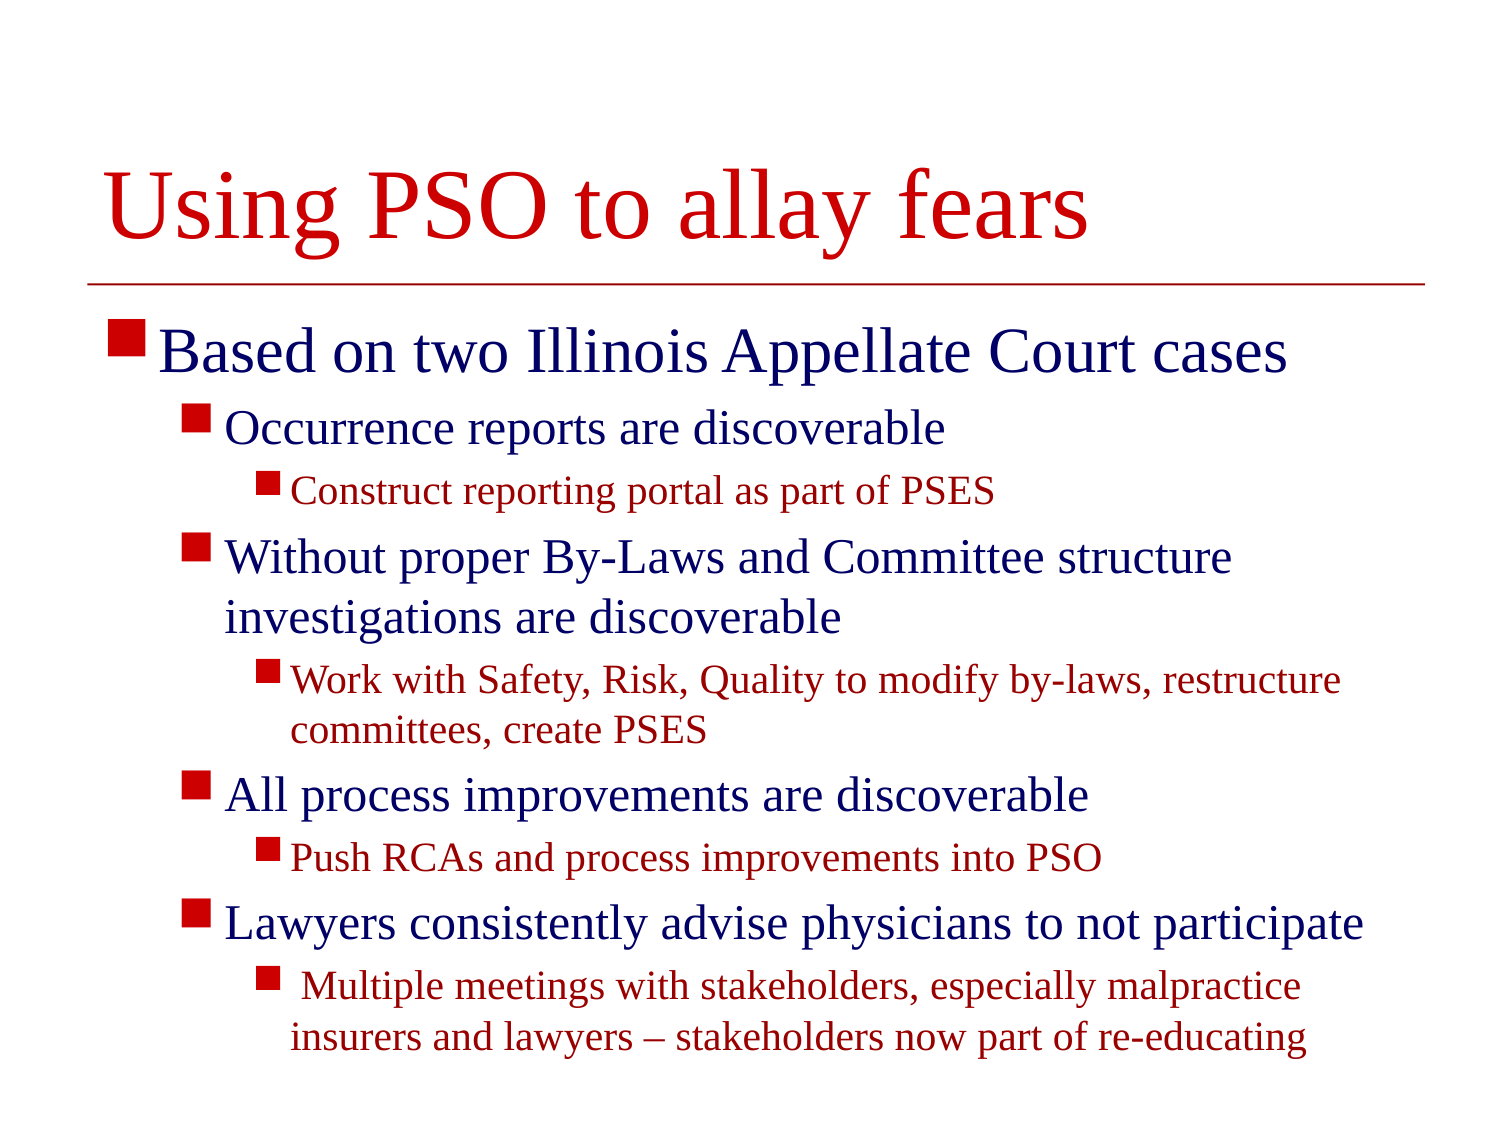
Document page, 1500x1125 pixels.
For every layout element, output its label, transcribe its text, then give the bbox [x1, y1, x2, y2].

title Using PSO to allay fears [87, 77, 1425, 266]
list Based on two Illinois Appellate Court cases Occurrence reports are discoverable Construct reporting portal as part of PSES Without proper By-Laws and Committee structure investigations are discoverable Work with Safety, Risk, Quality to modify by-laws, restructure committees, create PSES All process improvements are discoverable Push RCAs and process improvements into PSO Lawyers consistently advise physicians to not participate Multiple meetings with stakeholders, especially malpractice insurers and lawyers – stakeholders now part of re-educating [87, 299, 1425, 963]
